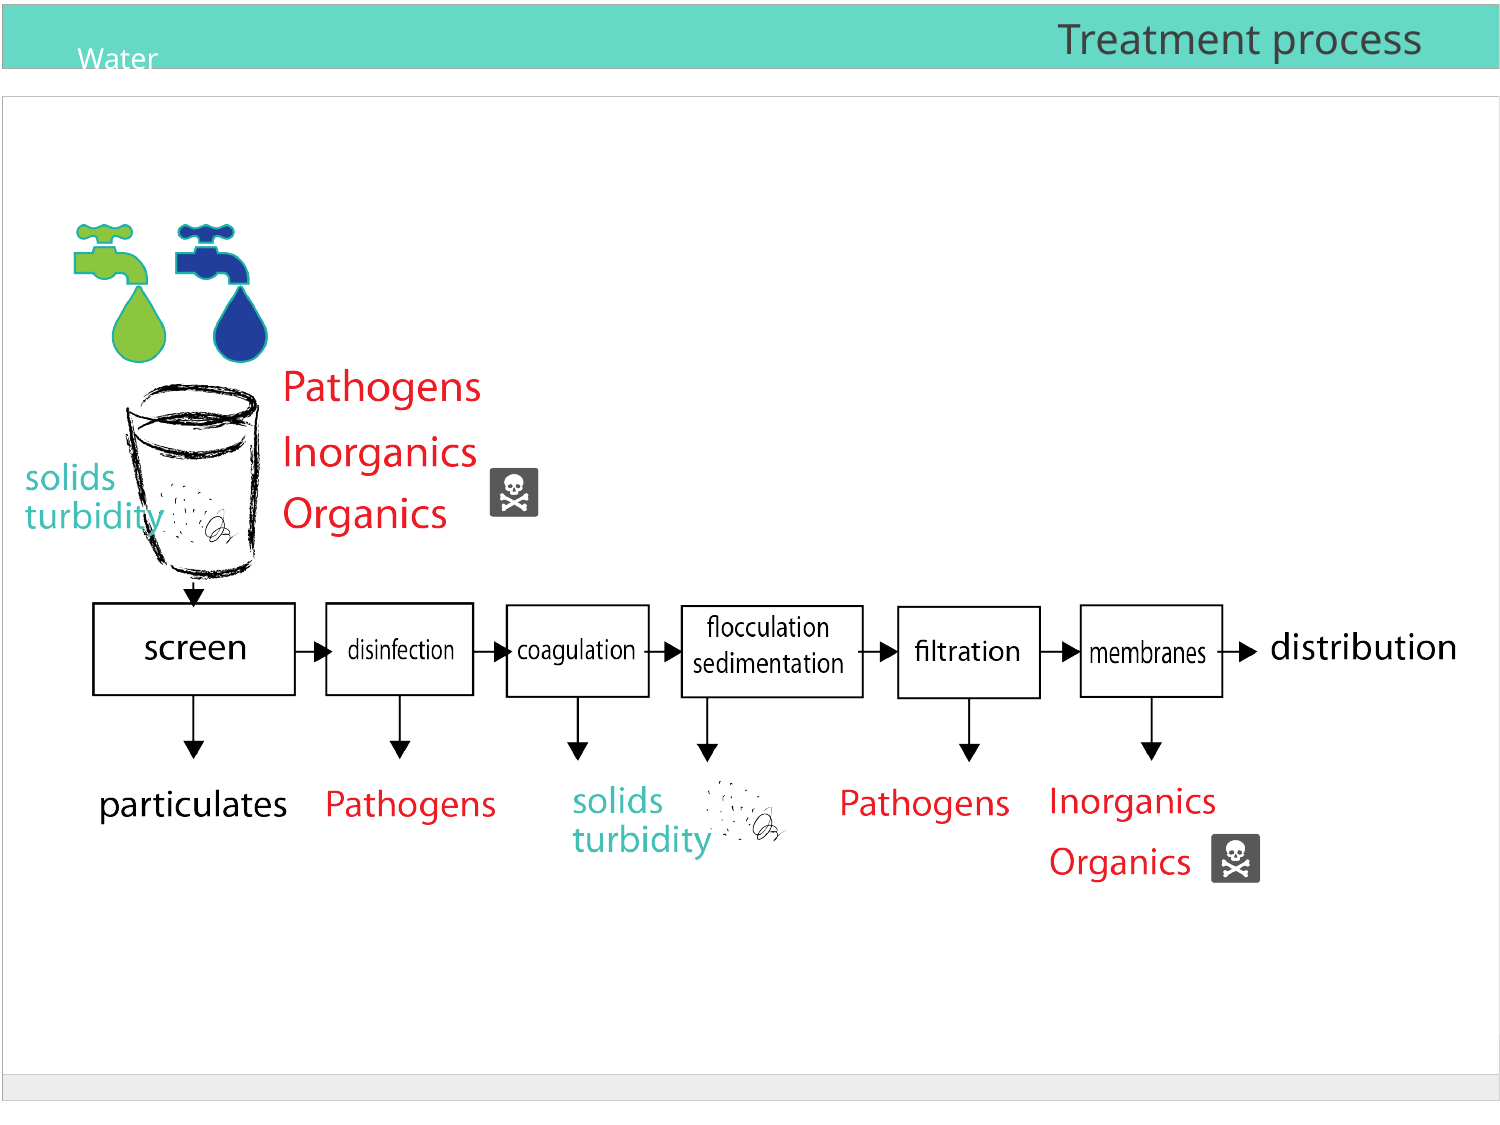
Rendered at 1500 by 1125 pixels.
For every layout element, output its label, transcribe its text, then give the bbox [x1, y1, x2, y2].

picture [0, 0, 1500, 1101]
title Treatment process [587, 12, 1438, 63]
